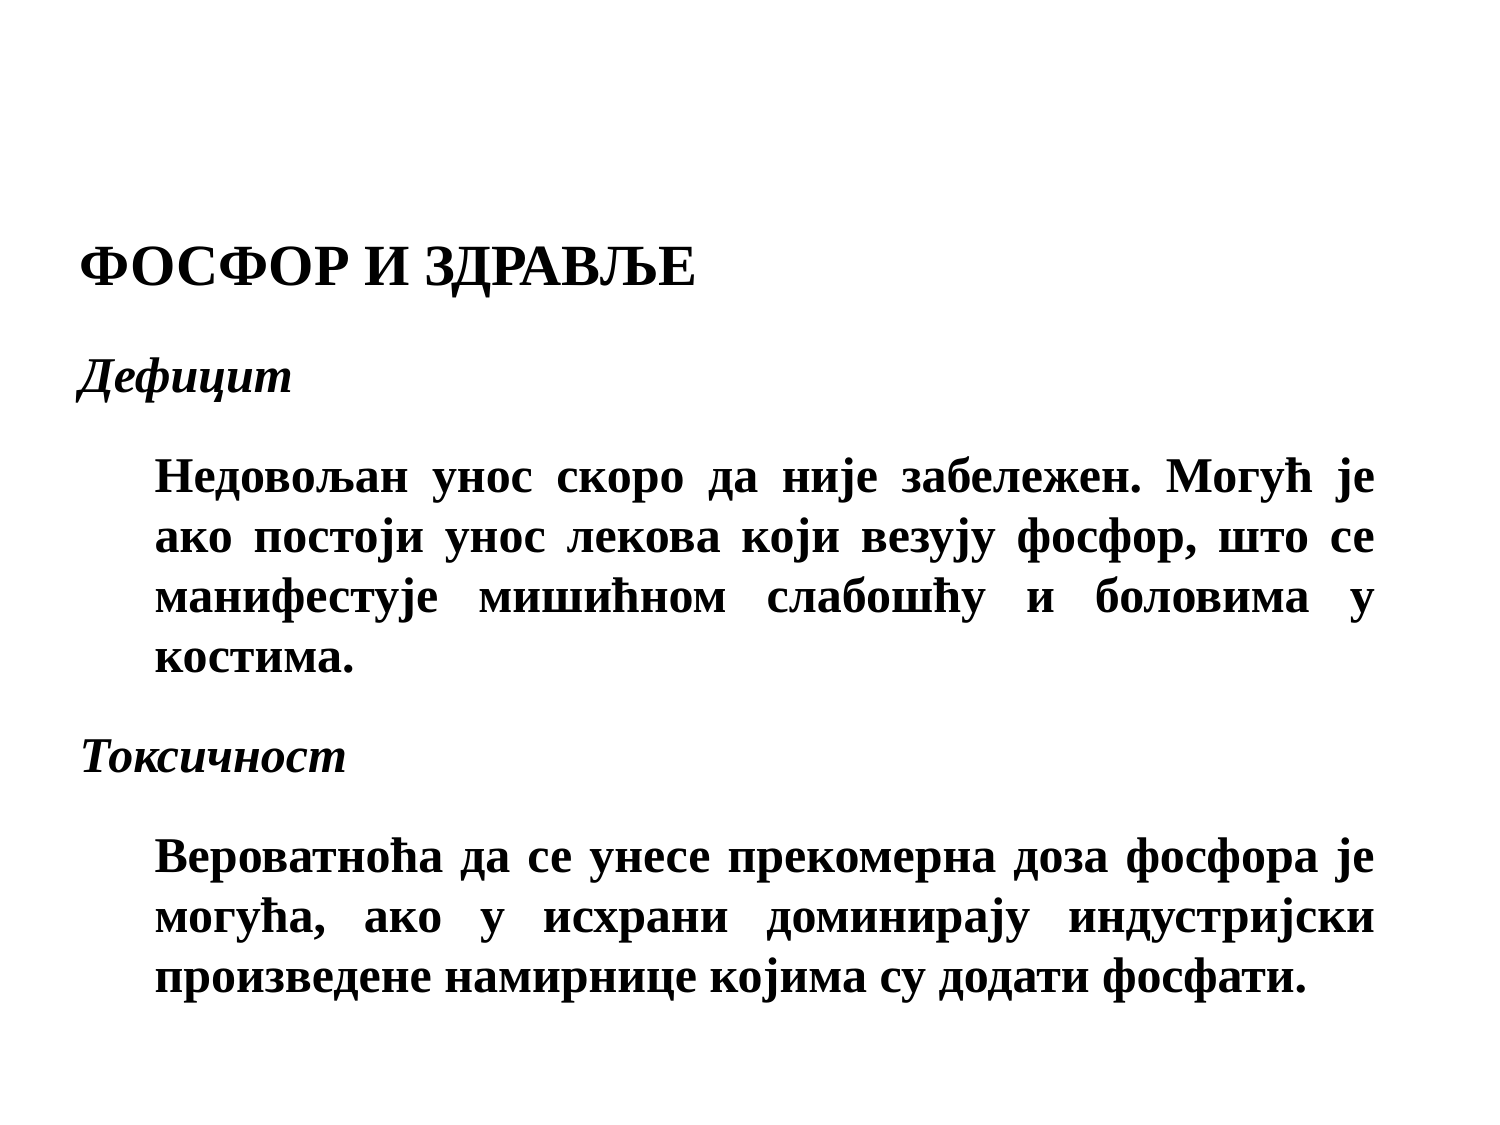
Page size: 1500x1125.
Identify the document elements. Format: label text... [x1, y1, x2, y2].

text_box ФОСФОР И ЗДРАВЉЕ Дефицит Недовољан унос скоро да није забележен. Могућ је ако постоји унос лекова који везују фосфор, што се манифестује мишићном слабошћу и боловима у костима. Токсичност Вероватноћа да се унесе прекомерна доза фосфора је могућа, ако у исхрани доминирају индустријски произведене намирнице којима су додати фосфати. [64, 220, 1390, 1010]
